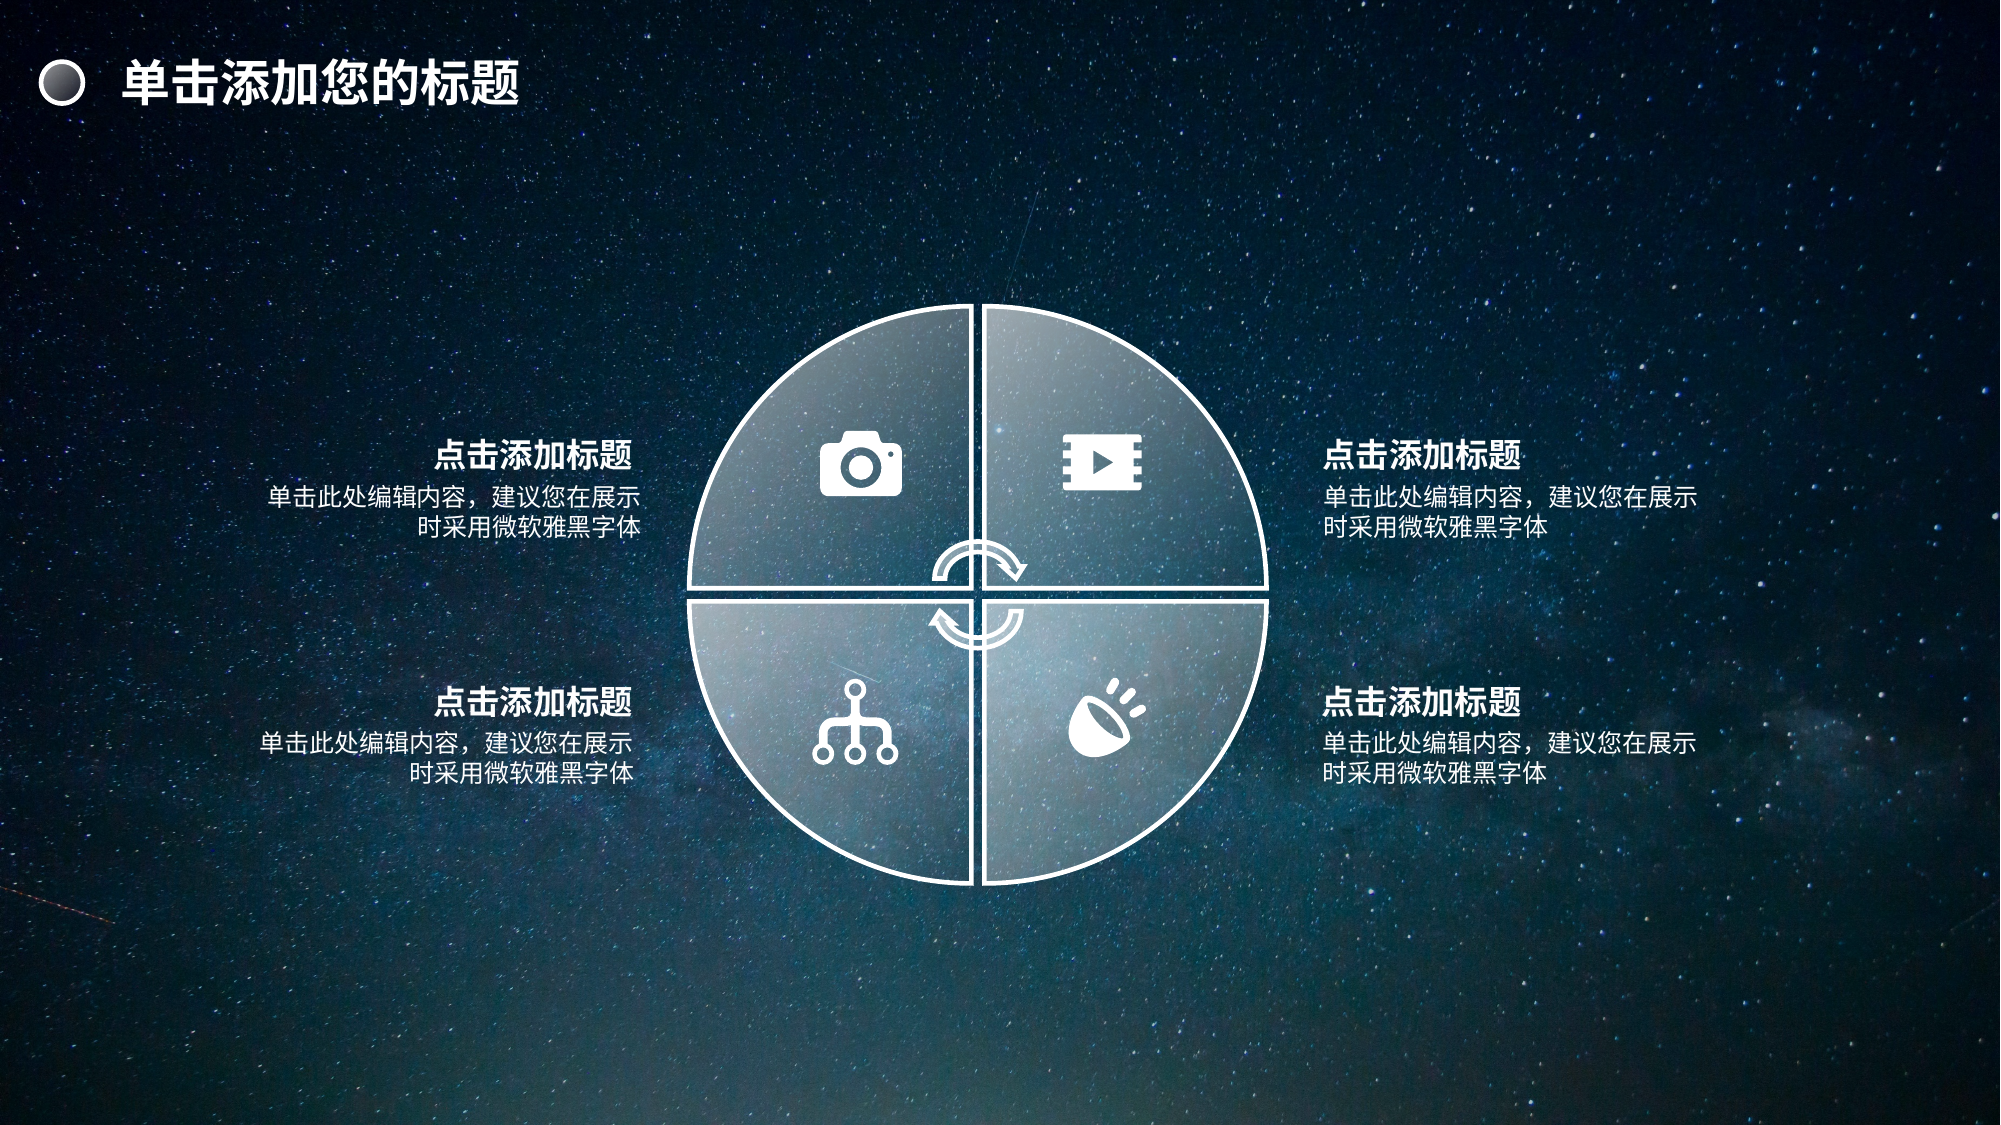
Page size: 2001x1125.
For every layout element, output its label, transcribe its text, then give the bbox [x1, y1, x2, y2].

text_box [812, 678, 899, 765]
text_box [983, 600, 1268, 885]
text_box [933, 540, 1026, 581]
text_box 点击添加标题 [1321, 680, 1643, 721]
text_box [930, 609, 1023, 650]
text_box 单击添加您的标题 [105, 43, 801, 119]
text_box 点击添加标题 [312, 434, 633, 475]
picture [0, 0, 2000, 1125]
text_box 单击此处编辑内容，建议您在展示时采用微软雅黑字体 [1322, 727, 1706, 788]
text_box [1068, 695, 1131, 758]
text_box [1106, 677, 1120, 695]
text_box 单击此处编辑内容，建议您在展示时采用微软雅黑字体 [251, 727, 635, 788]
text_box [983, 305, 1268, 590]
text_box 单击此处编辑内容，建议您在展示时采用微软雅黑字体 [1323, 481, 1707, 542]
text_box [688, 305, 973, 590]
text_box [688, 600, 973, 885]
text_box 点击添加标题 [1322, 434, 1643, 475]
text_box [1062, 434, 1142, 491]
text_box [1119, 687, 1136, 705]
text_box 点击添加标题 [312, 680, 633, 721]
text_box 单击此处编辑内容，建议您在展示时采用微软雅黑字体 [259, 481, 643, 542]
text_box [820, 430, 902, 497]
text_box [1129, 704, 1146, 718]
